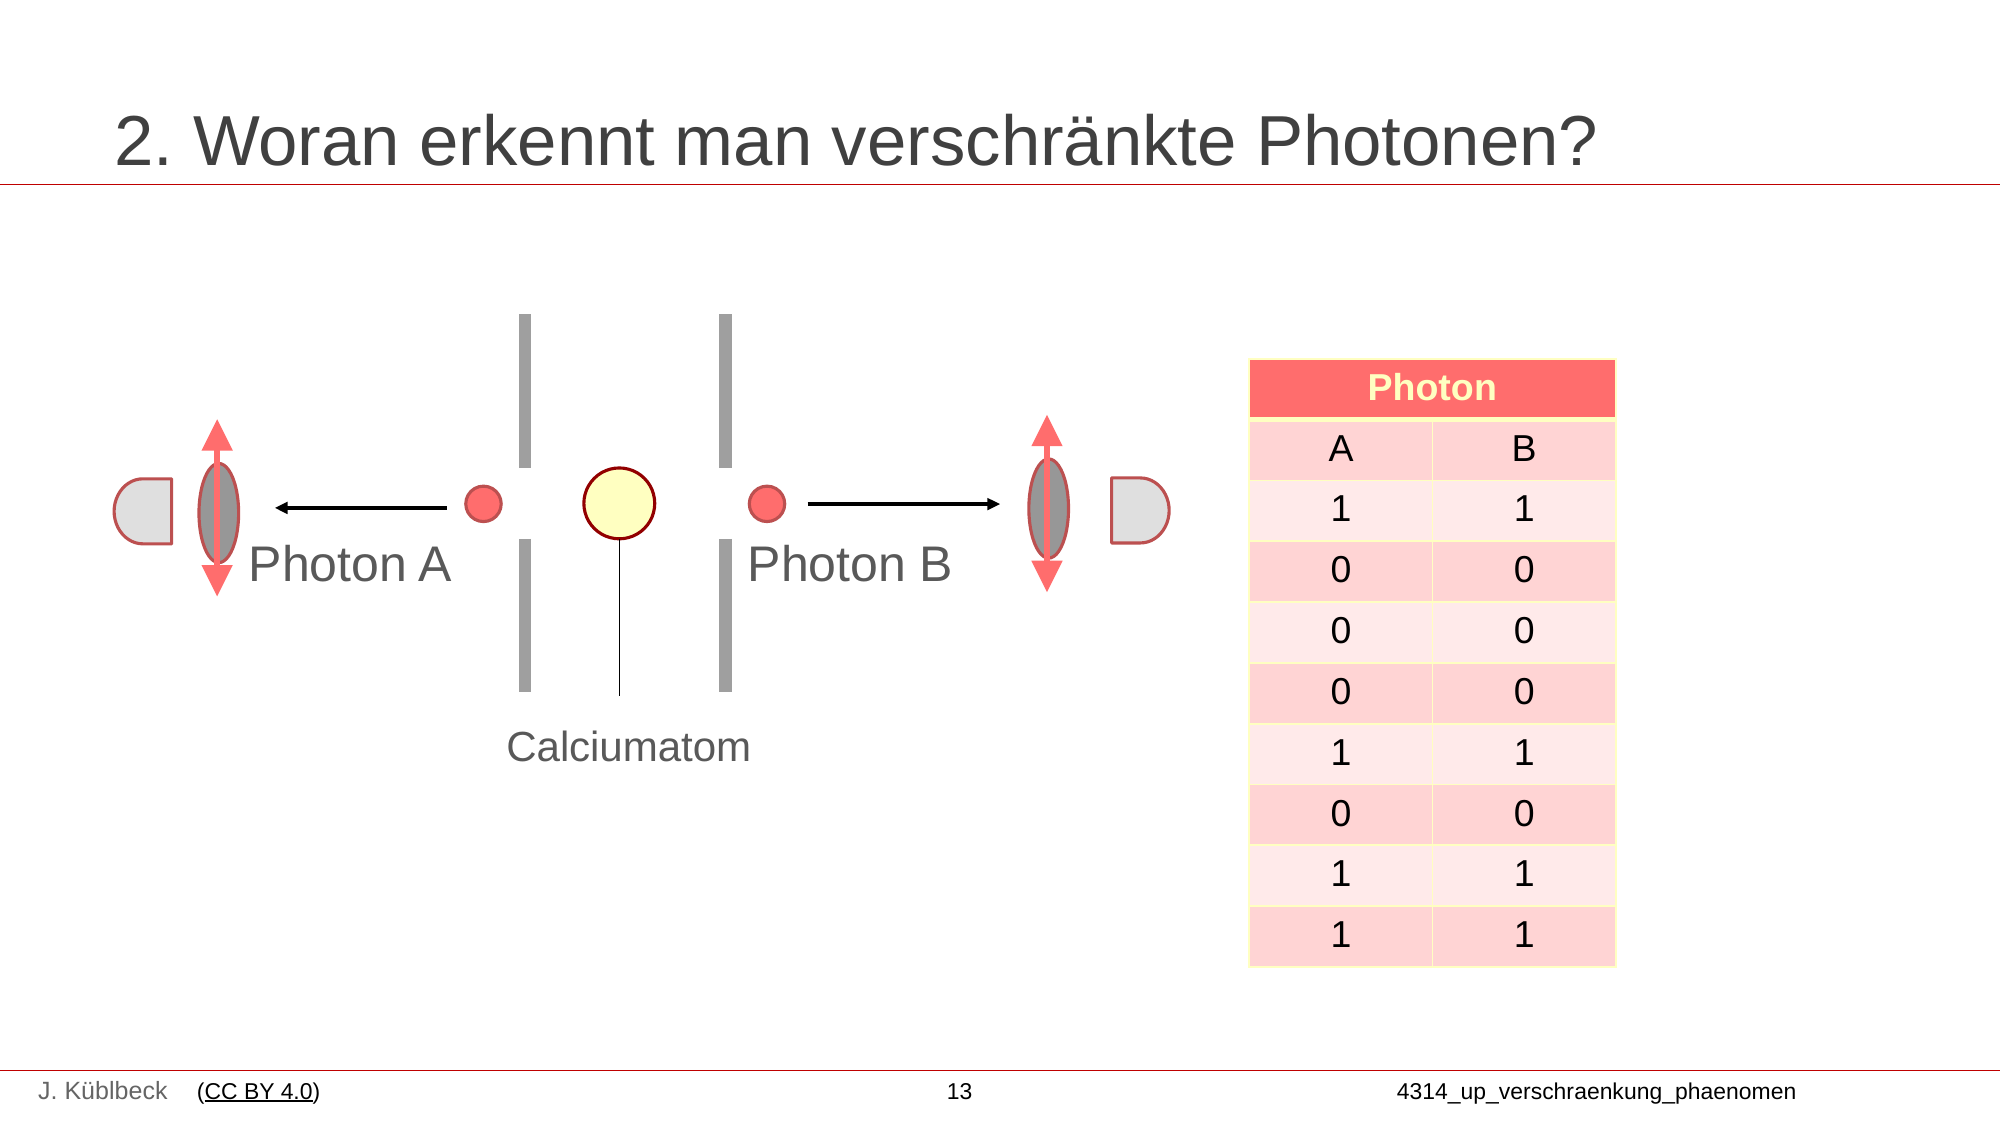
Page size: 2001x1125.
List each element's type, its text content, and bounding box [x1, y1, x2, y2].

table_cell 1 [1433, 907, 1615, 966]
table_cell 0 [1250, 785, 1432, 844]
table_cell 0 [1433, 542, 1615, 601]
table_cell 0 [1433, 664, 1615, 723]
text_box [1028, 414, 1069, 593]
table_header Photon [1250, 360, 1615, 417]
table_cell 0 [1250, 603, 1432, 662]
table_cell B [1433, 422, 1615, 480]
title 2. Woran erkennt man verschränkte Photonen? [99, 90, 1900, 185]
table_cell 1 [1250, 725, 1432, 784]
table_cell 1 [1433, 725, 1615, 784]
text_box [166, 314, 1044, 811]
table_cell 0 [1433, 785, 1615, 844]
table_cell 0 [1433, 603, 1615, 662]
table_cell 1 [1433, 481, 1615, 540]
table_cell A [1250, 422, 1432, 480]
table_cell 1 [1250, 907, 1432, 966]
text_box [112, 477, 159, 546]
table_cell 1 [1250, 481, 1432, 540]
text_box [198, 419, 239, 597]
text_box [1110, 476, 1171, 545]
table_cell 1 [1433, 846, 1615, 905]
table_cell 0 [1250, 664, 1432, 723]
table_cell 0 [1250, 542, 1432, 601]
table_cell 1 [1250, 846, 1432, 905]
